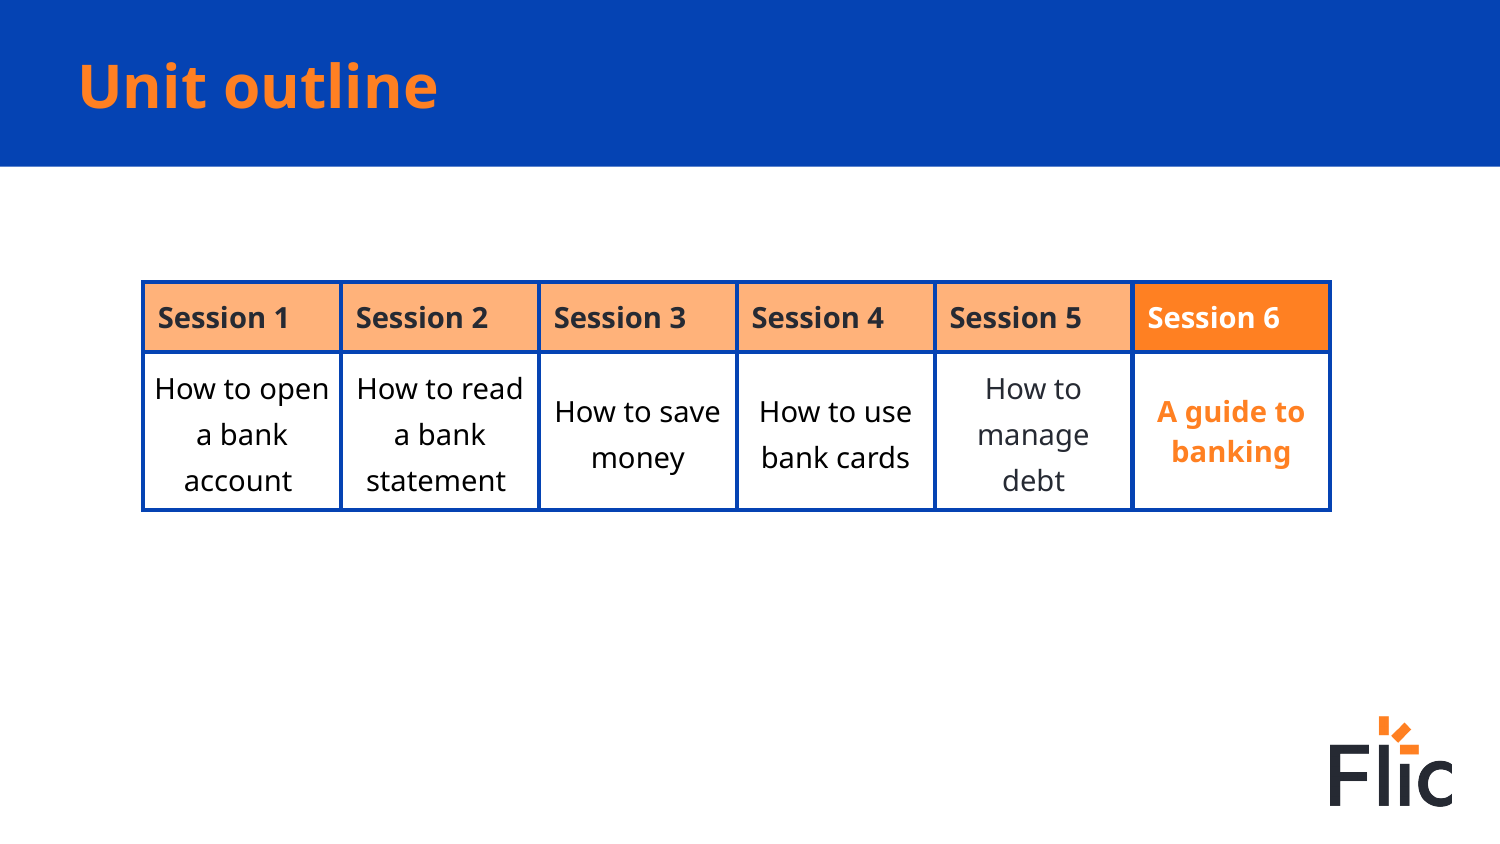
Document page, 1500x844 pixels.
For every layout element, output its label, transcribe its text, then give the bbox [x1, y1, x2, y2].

table_header Session 1 [145, 284, 339, 350]
table_cell How to save money [541, 354, 735, 508]
table_cell How to manage debt [937, 354, 1130, 508]
table_header Session 6 [1135, 284, 1328, 350]
table_cell A guide to banking [1135, 354, 1328, 508]
table_cell How to open a bank account [145, 354, 339, 508]
table_cell How to read a bank statement [343, 354, 537, 508]
picture [1330, 716, 1452, 807]
table_cell How to use bank cards [739, 354, 933, 508]
table_header Session 2 [343, 284, 537, 350]
table_header Session 3 [541, 284, 735, 350]
table_header Session 4 [739, 284, 933, 350]
table_header Session 5 [937, 284, 1130, 350]
title Unit outline [62, 41, 1331, 127]
